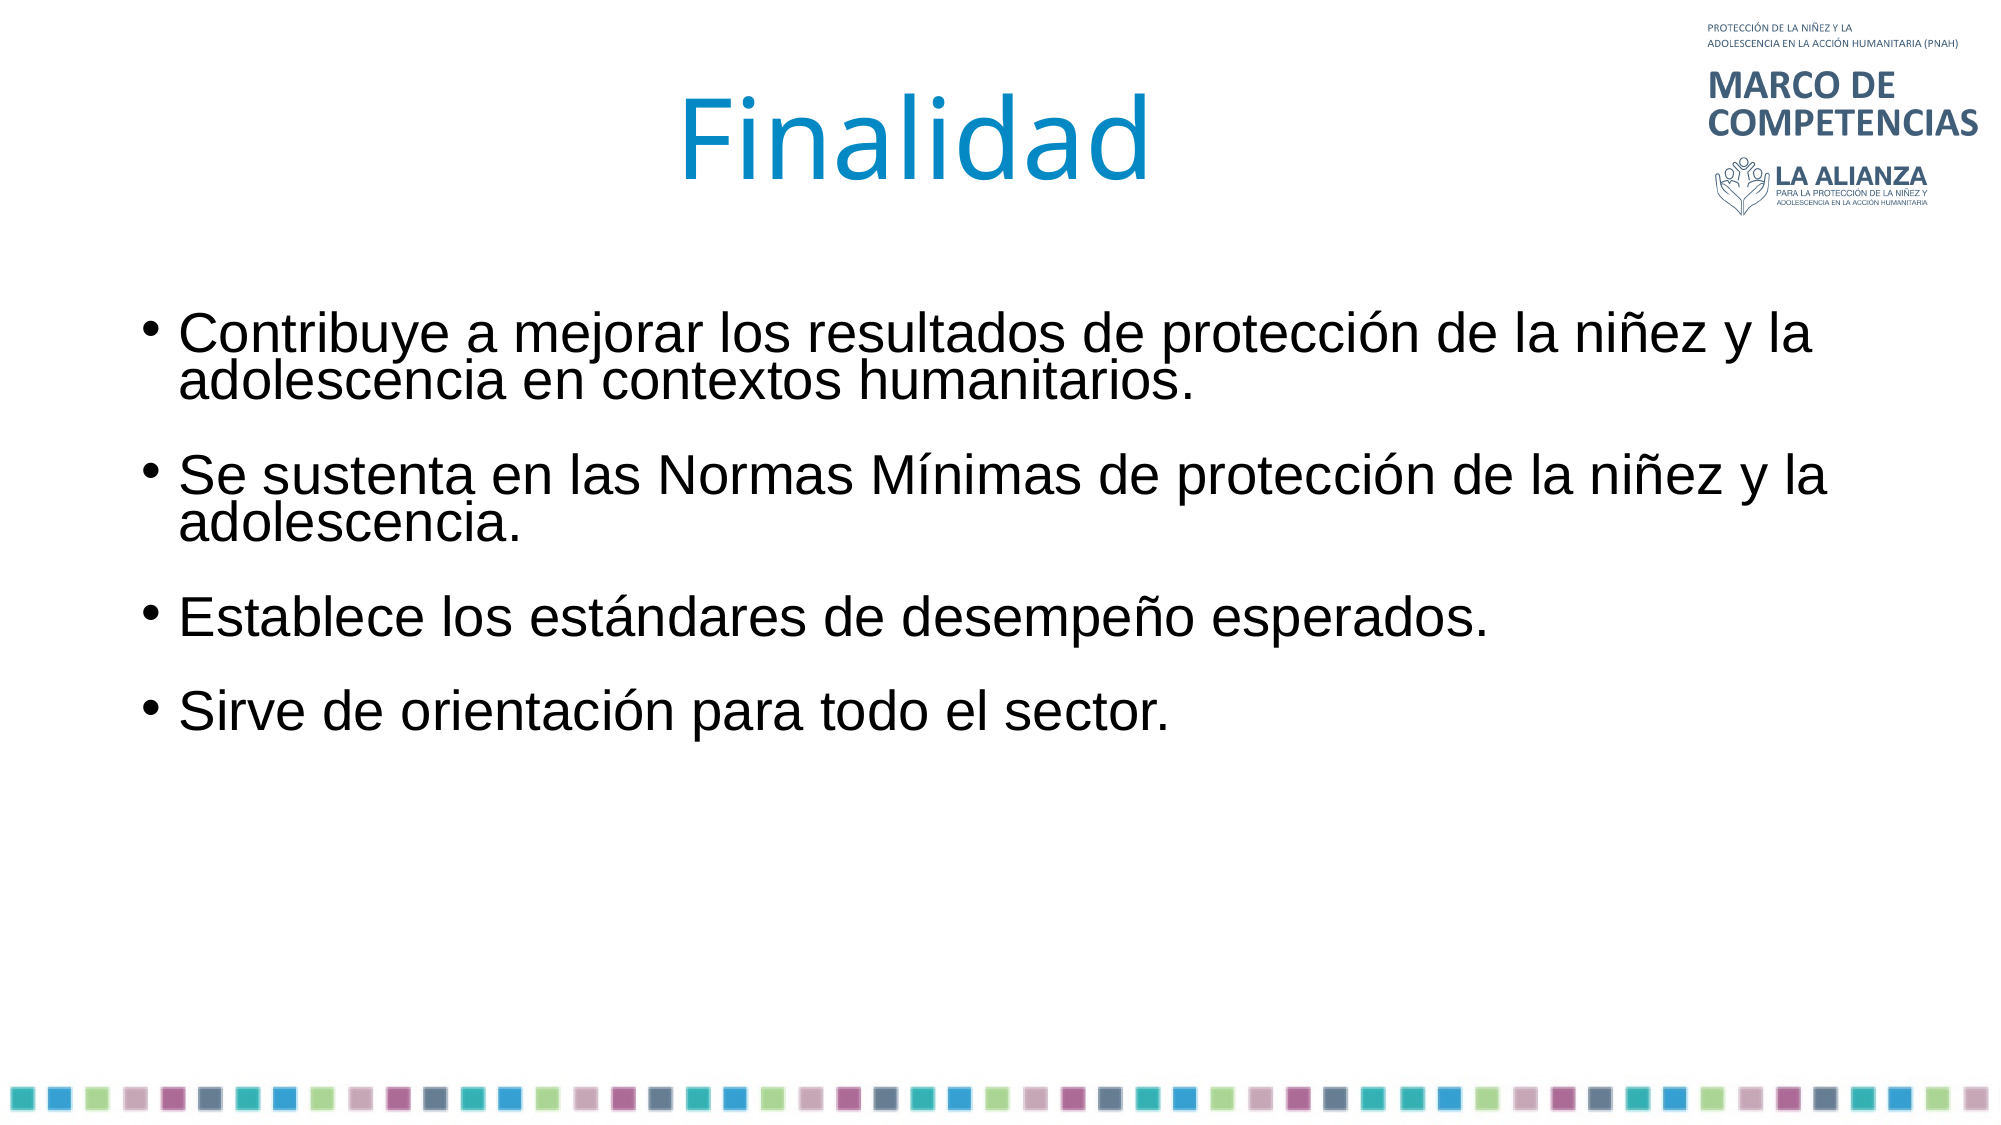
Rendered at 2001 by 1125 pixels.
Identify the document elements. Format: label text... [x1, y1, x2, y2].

text_box Contribuye a mejorar los resultados de protección de la niñez y la adolescencia en contextos humanitarios. Se sustenta en las Normas Mínimas de protección de la niñez y la adolescencia. Establece los estándares de desempeño esperados. Sirve de orientación para todo el sector. [126, 175, 1928, 950]
title Finalidad [165, 67, 1666, 175]
picture [0, 1074, 2000, 1125]
picture [1691, 0, 2000, 229]
